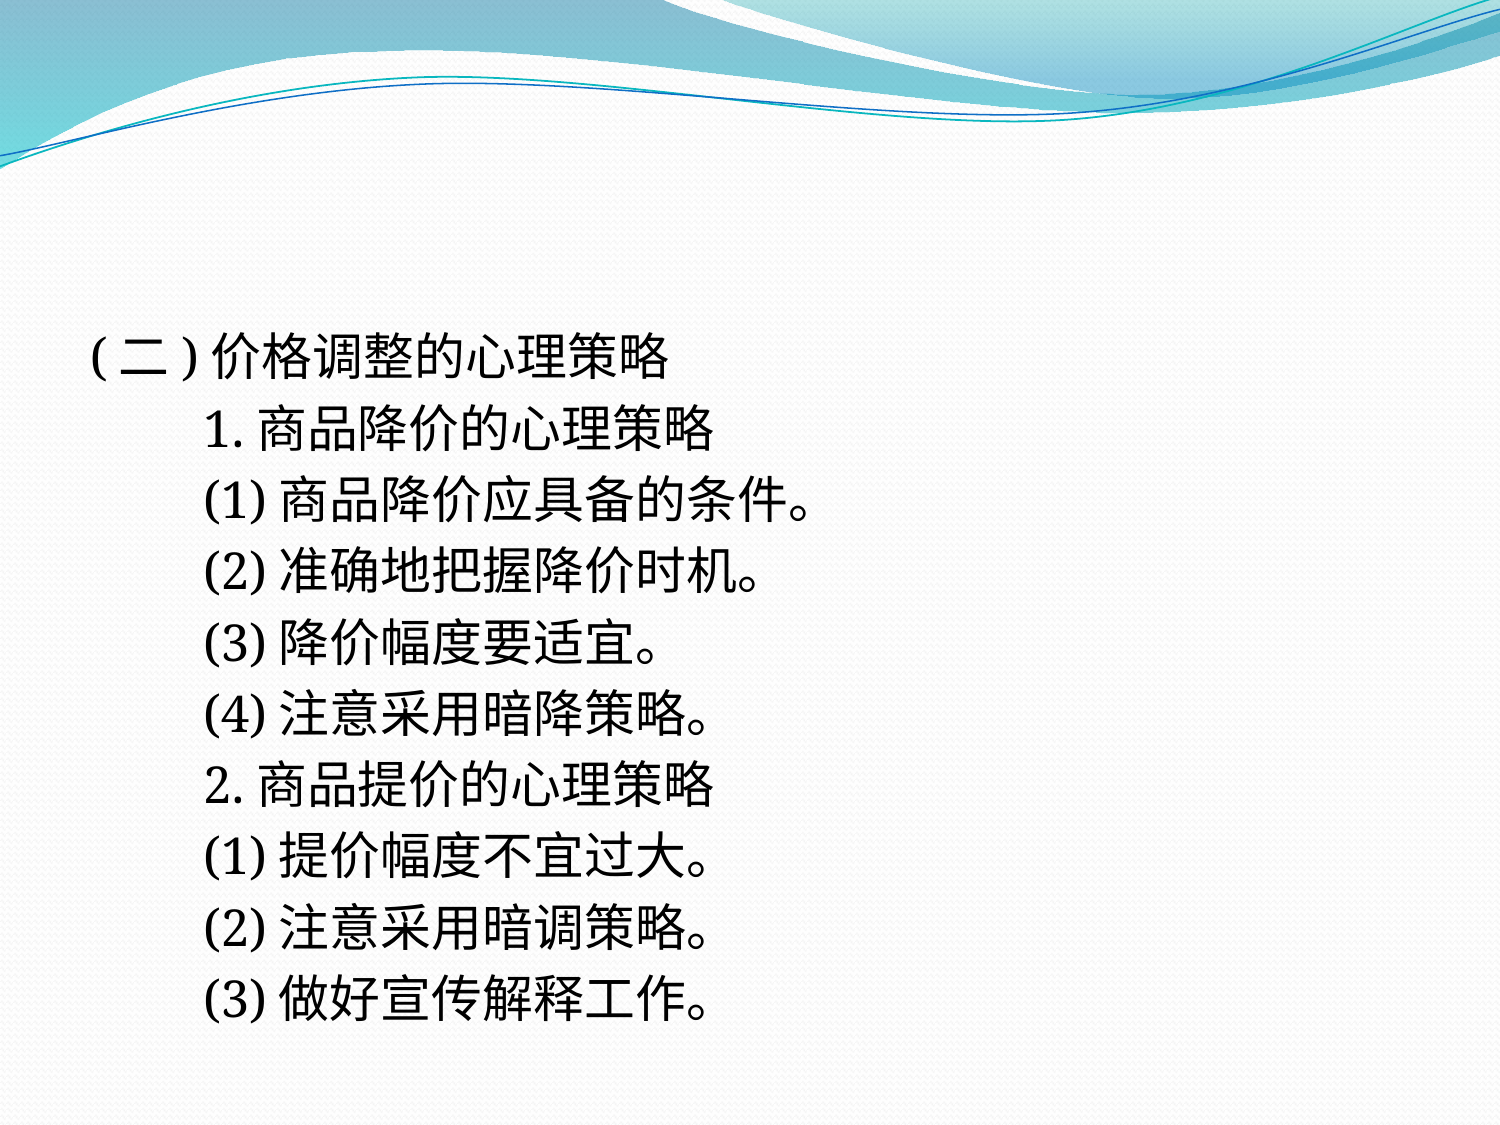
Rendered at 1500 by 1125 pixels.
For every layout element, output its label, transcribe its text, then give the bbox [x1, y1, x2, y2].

list (二)价格调整的心理策略 1.商品降价的心理策略 (1)商品降价应具备的条件。 (2)准确地把握降价时机。 (3)降价幅度要适宜。 (4)注意采用暗降策略。 2.商品提价的心理策略 (1)提价幅度不宜过大。 (2)注意采用暗调策略。 (3)做好宣传解释工作。 [75, 317, 1425, 1038]
